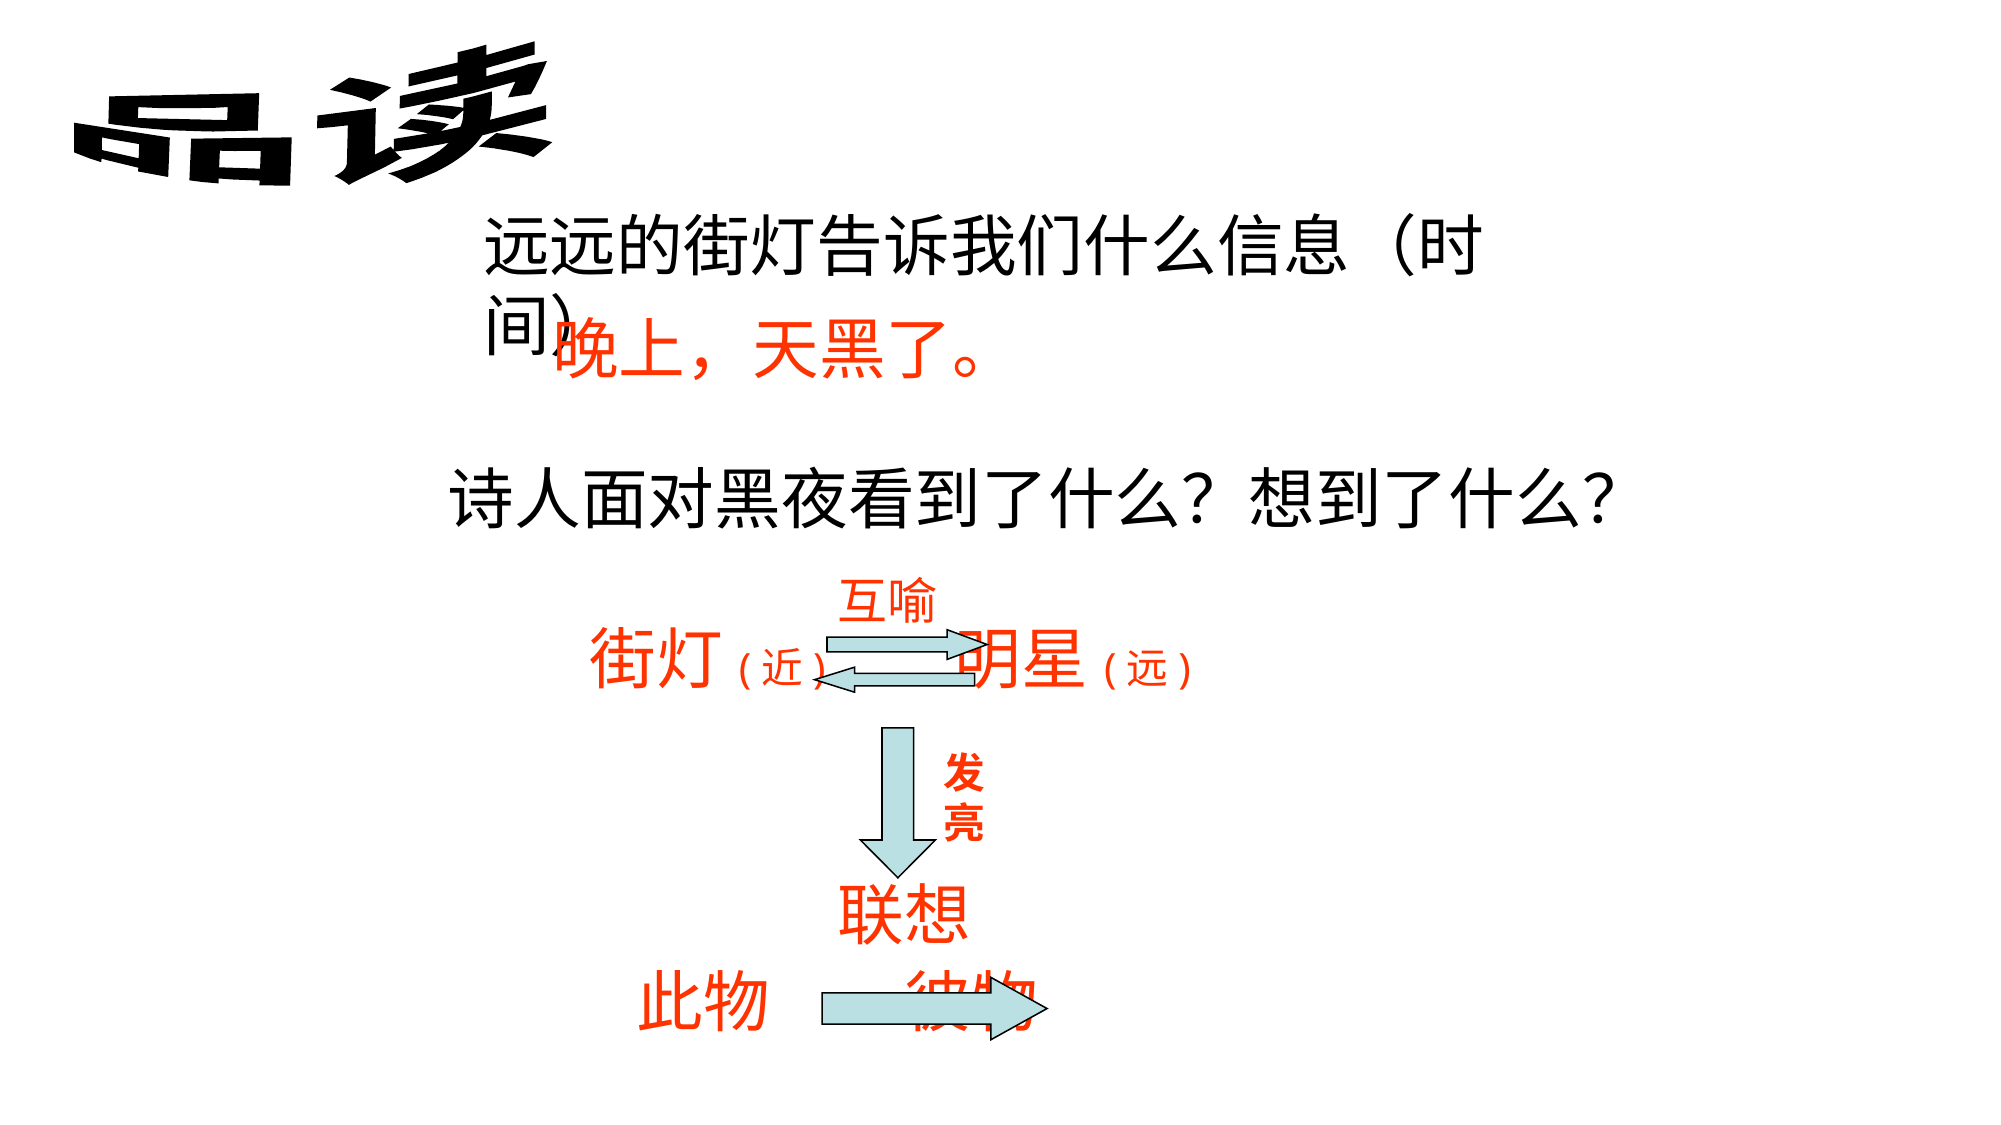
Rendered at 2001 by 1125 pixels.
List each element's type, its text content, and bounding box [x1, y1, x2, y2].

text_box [622, 952, 1285, 1049]
text_box 诗人面对黑夜看到了什么？想到了什么？ [432, 449, 1688, 545]
text_box 远远的街灯告诉我们什么信息（时间） [468, 196, 1606, 371]
text_box 互喻 [822, 562, 973, 609]
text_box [822, 727, 1048, 962]
text_box 晚上，天黑了。 [537, 299, 1038, 395]
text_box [574, 609, 1275, 706]
